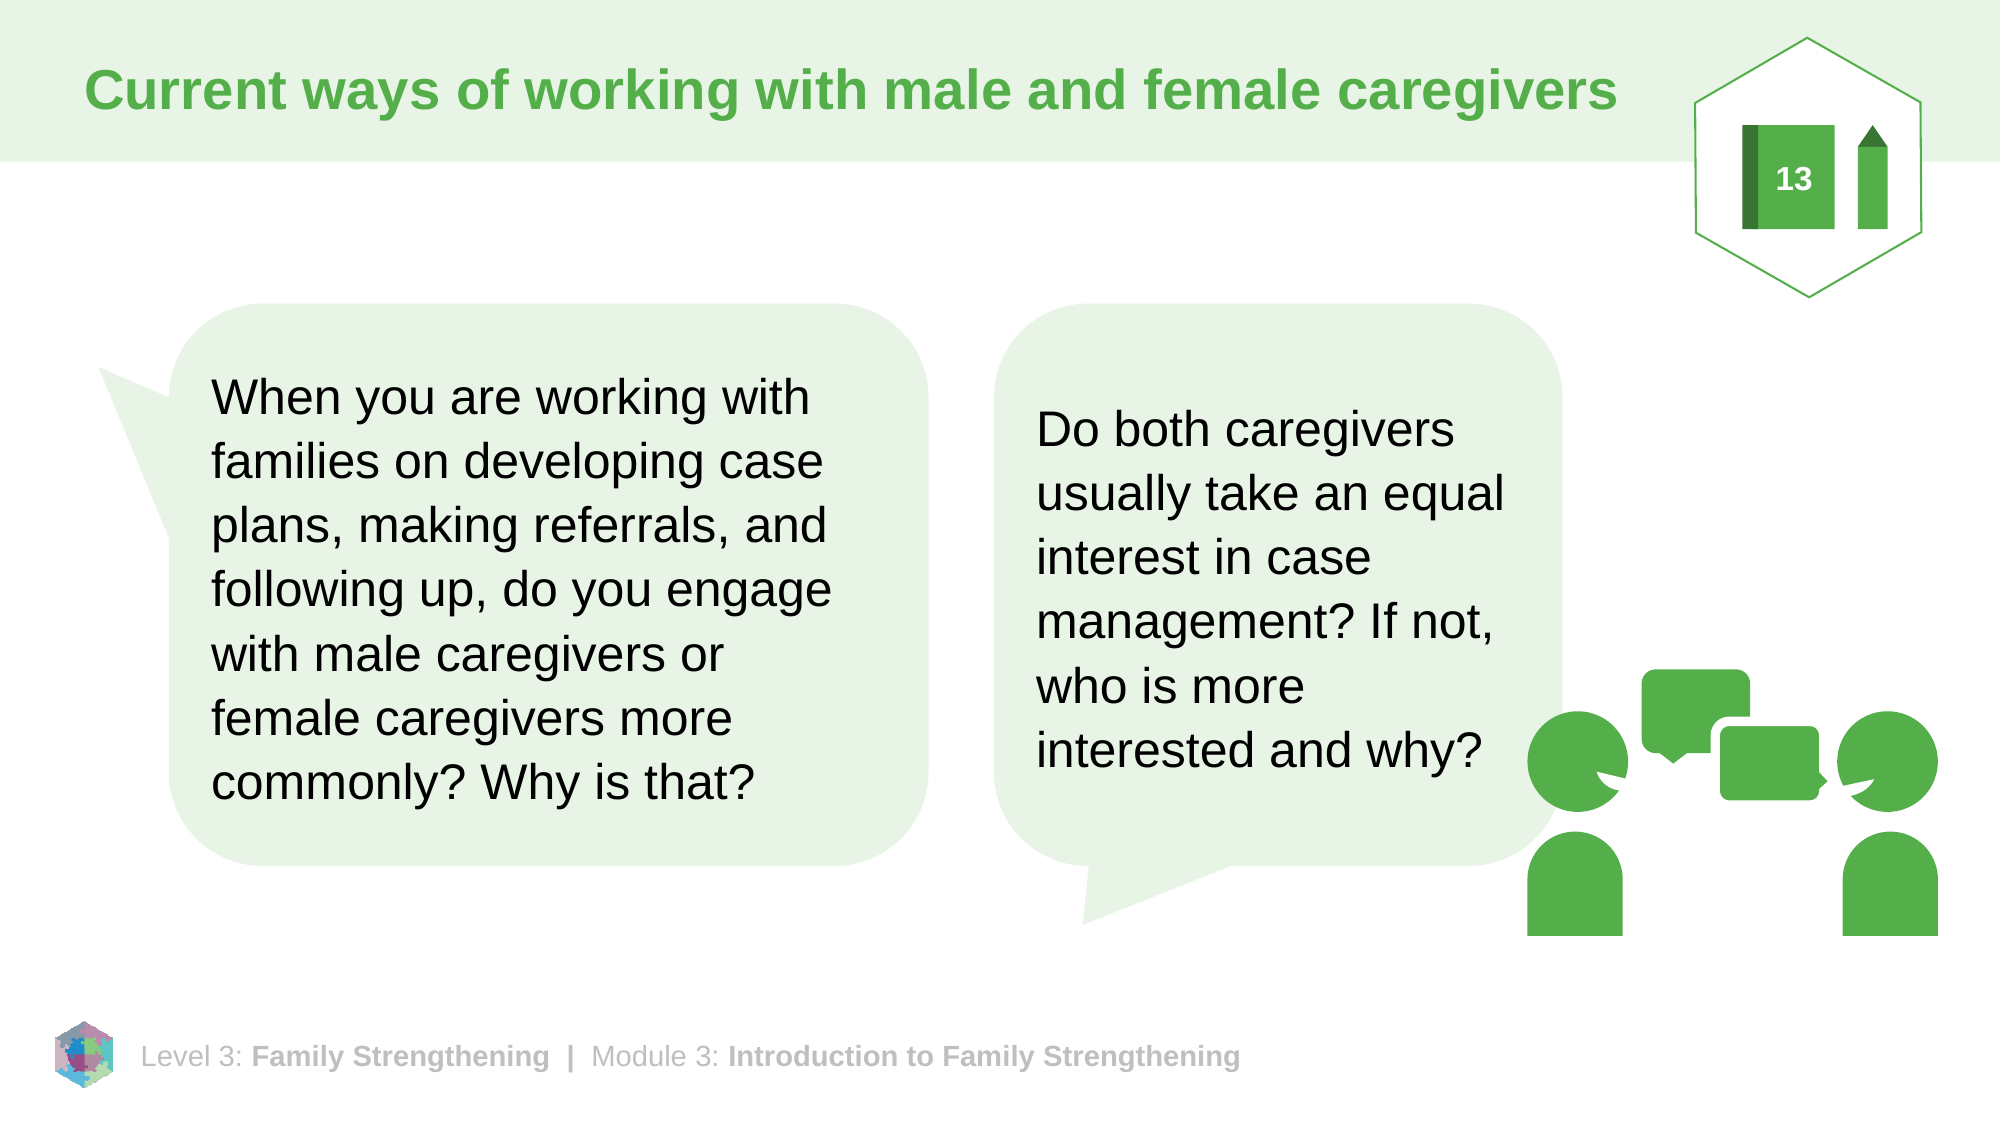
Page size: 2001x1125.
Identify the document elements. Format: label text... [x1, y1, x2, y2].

text_box Do both caregivers usually take an equal interest in case management? If not, who is more interested and why? [992, 302, 1564, 927]
title Current ways of working with male and female caregivers [69, 19, 1795, 163]
picture [55, 1021, 113, 1088]
text_box When you are working with families on developing case plans, making referrals, and following up, do you engage with male caregivers or female caregivers more commonly? Why is that? [96, 302, 930, 867]
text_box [1527, 669, 1938, 936]
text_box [1677, 55, 1939, 280]
